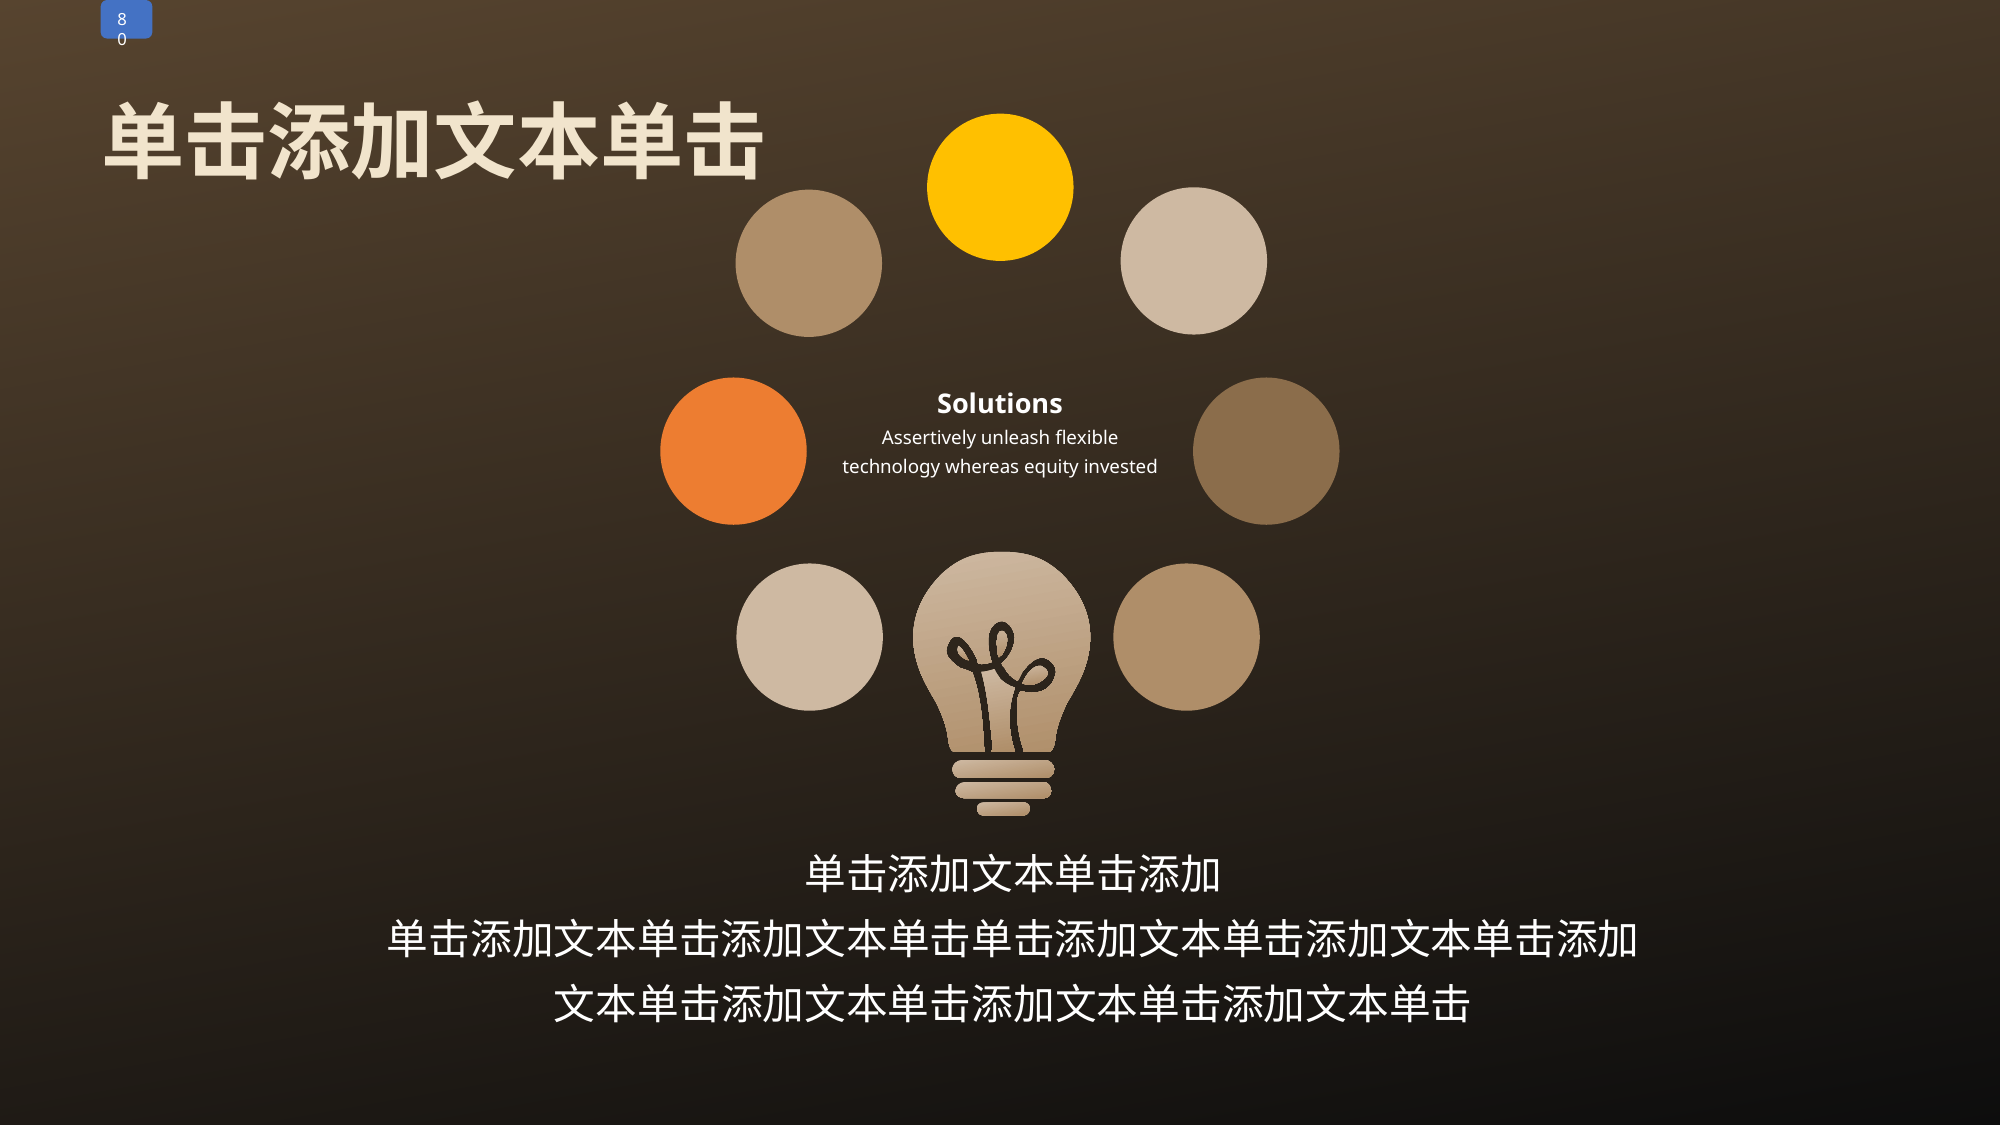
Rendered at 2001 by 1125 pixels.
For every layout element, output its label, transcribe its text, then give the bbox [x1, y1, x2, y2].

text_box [885, 551, 1118, 816]
text_box [1192, 376, 1341, 526]
text_box 80 [100, 0, 153, 39]
text_box [659, 376, 808, 526]
text_box 单击添加文本单击添加 单击添加文本单击添加文本单击单击添加文本单击添加文本单击添加文本单击添加文本单击添加文本单击添加文本单击 [357, 825, 1669, 1036]
text_box [734, 188, 884, 338]
text_box 单击添加文本单击 [86, 82, 783, 197]
text_box [926, 112, 1075, 262]
text_box [1118, 562, 1261, 712]
text_box Solutions Assertively unleash flexible technology whereas equity invested [826, 369, 1173, 485]
text_box [735, 562, 884, 712]
text_box [1119, 186, 1269, 336]
